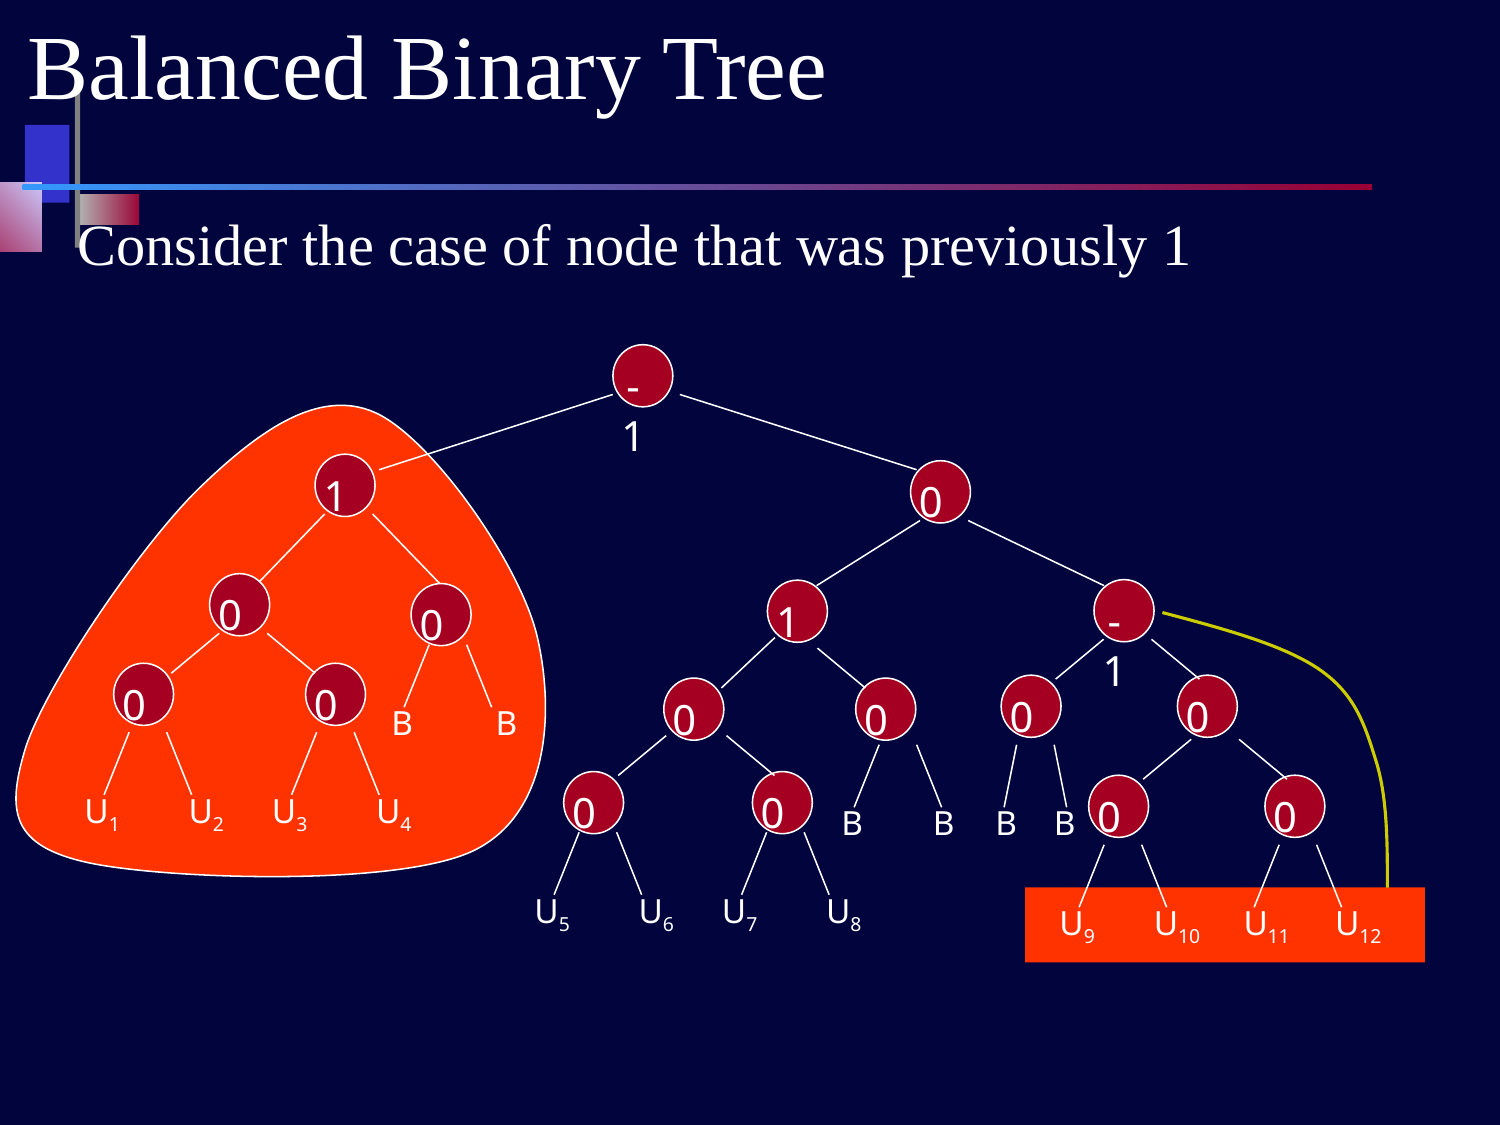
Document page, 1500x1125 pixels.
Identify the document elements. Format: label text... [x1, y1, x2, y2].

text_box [401, 583, 472, 654]
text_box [803, 831, 830, 895]
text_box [378, 394, 613, 470]
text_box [372, 513, 440, 584]
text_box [916, 744, 942, 808]
text_box U10 [1116, 894, 1216, 956]
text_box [1053, 744, 1067, 808]
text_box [266, 633, 316, 674]
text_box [679, 394, 917, 470]
text_box [1162, 612, 1388, 888]
list Consider the case of node that was previously 1 [62, 200, 1412, 288]
text_box B [980, 794, 1029, 850]
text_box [553, 771, 624, 842]
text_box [1078, 844, 1105, 908]
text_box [817, 647, 866, 689]
text_box B [470, 694, 542, 750]
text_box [199, 573, 270, 644]
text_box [353, 731, 380, 795]
text_box U9 [1041, 894, 1113, 956]
text_box U5 [516, 882, 588, 943]
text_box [1142, 739, 1192, 780]
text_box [616, 831, 642, 895]
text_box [403, 644, 430, 708]
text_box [305, 453, 376, 525]
text_box [1025, 887, 1425, 963]
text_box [466, 644, 492, 708]
text_box U7 [704, 882, 775, 943]
text_box B [908, 794, 980, 850]
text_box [741, 831, 767, 895]
text_box B [817, 794, 888, 850]
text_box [1254, 774, 1326, 846]
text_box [103, 731, 130, 795]
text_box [816, 520, 921, 586]
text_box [1253, 844, 1280, 908]
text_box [1238, 739, 1288, 780]
text_box [16, 405, 546, 877]
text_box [853, 744, 880, 808]
text_box B [1029, 794, 1073, 850]
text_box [1078, 774, 1149, 846]
text_box U6 [620, 882, 692, 943]
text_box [967, 520, 1105, 586]
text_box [166, 731, 192, 795]
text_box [1141, 844, 1167, 908]
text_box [1167, 674, 1238, 746]
text_box U1 [66, 782, 138, 843]
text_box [1055, 639, 1104, 680]
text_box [1003, 744, 1017, 808]
text_box U3 [254, 782, 325, 843]
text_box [845, 677, 916, 749]
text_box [103, 662, 174, 734]
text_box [1316, 844, 1342, 908]
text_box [295, 662, 366, 734]
text_box U11 [1216, 894, 1304, 956]
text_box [170, 633, 220, 674]
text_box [1084, 579, 1155, 650]
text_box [553, 831, 580, 895]
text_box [617, 735, 667, 776]
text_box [257, 513, 325, 584]
title Balanced Binary Tree [12, 0, 1362, 138]
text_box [726, 735, 775, 776]
text_box U8 [808, 882, 880, 943]
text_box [991, 674, 1062, 746]
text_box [291, 731, 317, 795]
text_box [757, 579, 828, 651]
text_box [603, 344, 673, 415]
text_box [900, 460, 971, 531]
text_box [742, 771, 813, 842]
text_box U12 [1304, 894, 1413, 956]
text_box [653, 677, 724, 749]
text_box B [370, 694, 438, 750]
text_box U2 [170, 782, 242, 843]
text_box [721, 637, 776, 689]
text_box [1151, 639, 1200, 680]
text_box U4 [358, 782, 430, 843]
